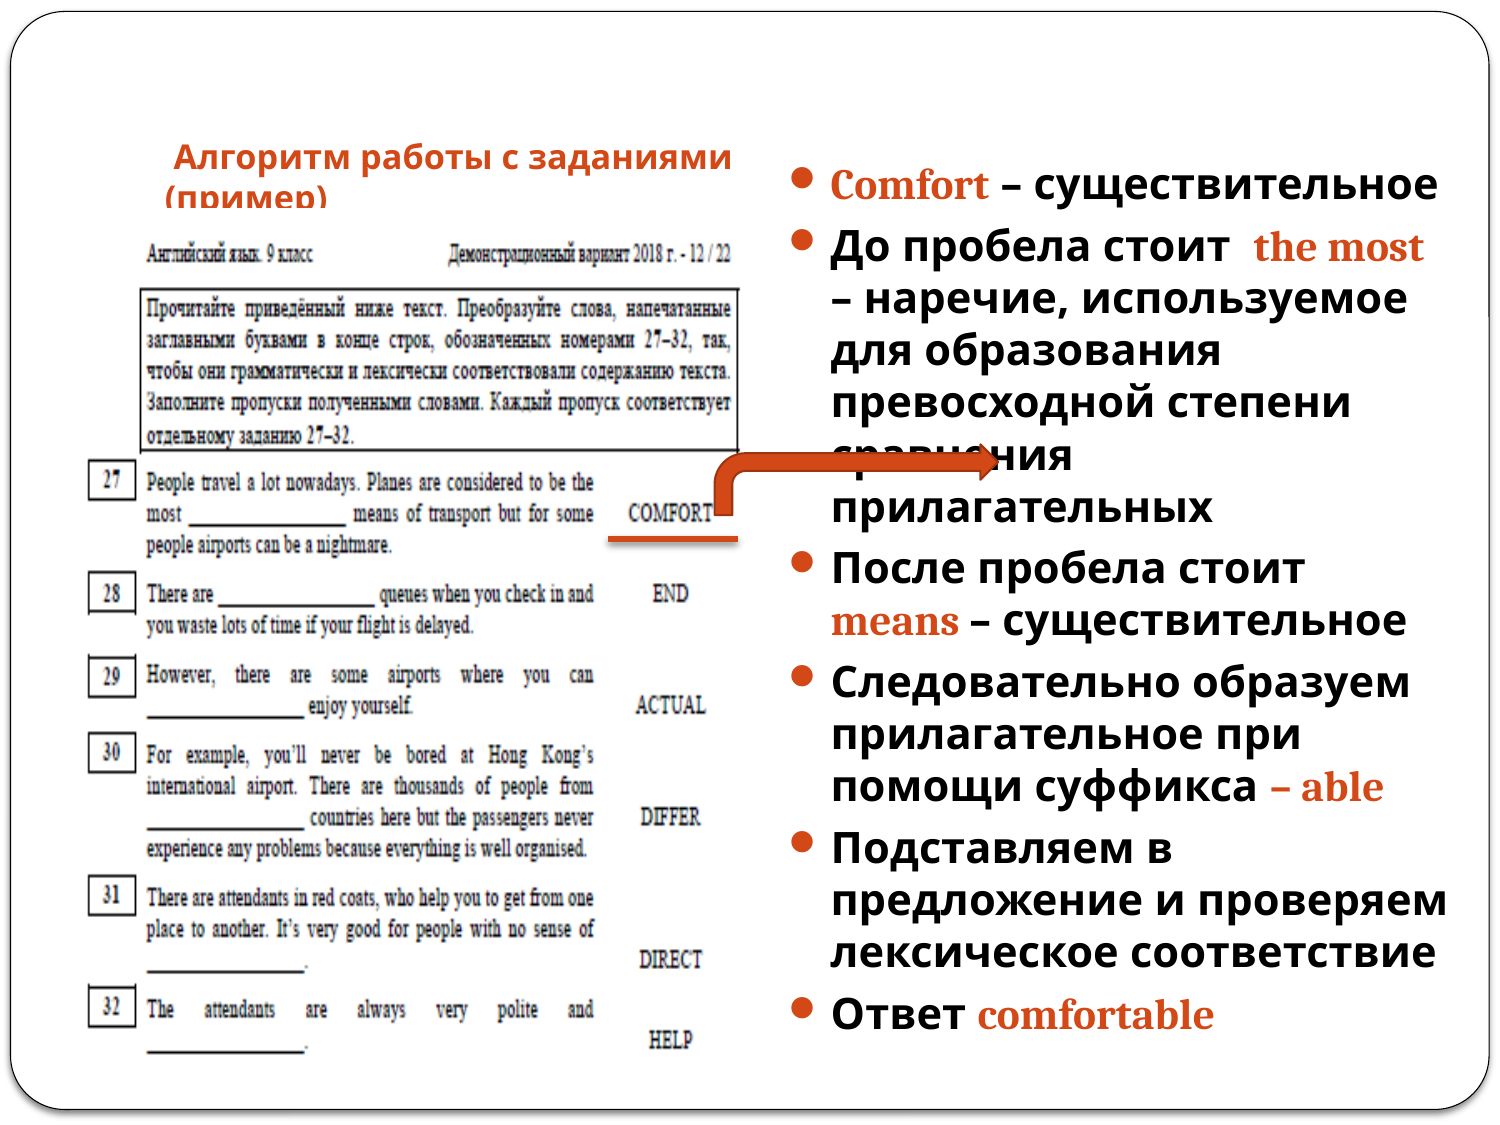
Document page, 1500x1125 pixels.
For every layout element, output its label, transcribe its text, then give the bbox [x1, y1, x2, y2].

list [52, 207, 766, 1083]
title Алгоритм работы с заданиями (пример) [150, 45, 1425, 233]
list Comfort – существительное До пробела стоит the most – наречие, используемое для образования превосходной степени сравнения прилагательных После пробела стоит means – существительное Следовательно образуем прилагательное при помощи суффикса – able Подставляем в предложение и проверяем лексическое соответствие Ответ comfortable [773, 149, 1471, 1071]
text_box [770, 443, 999, 481]
